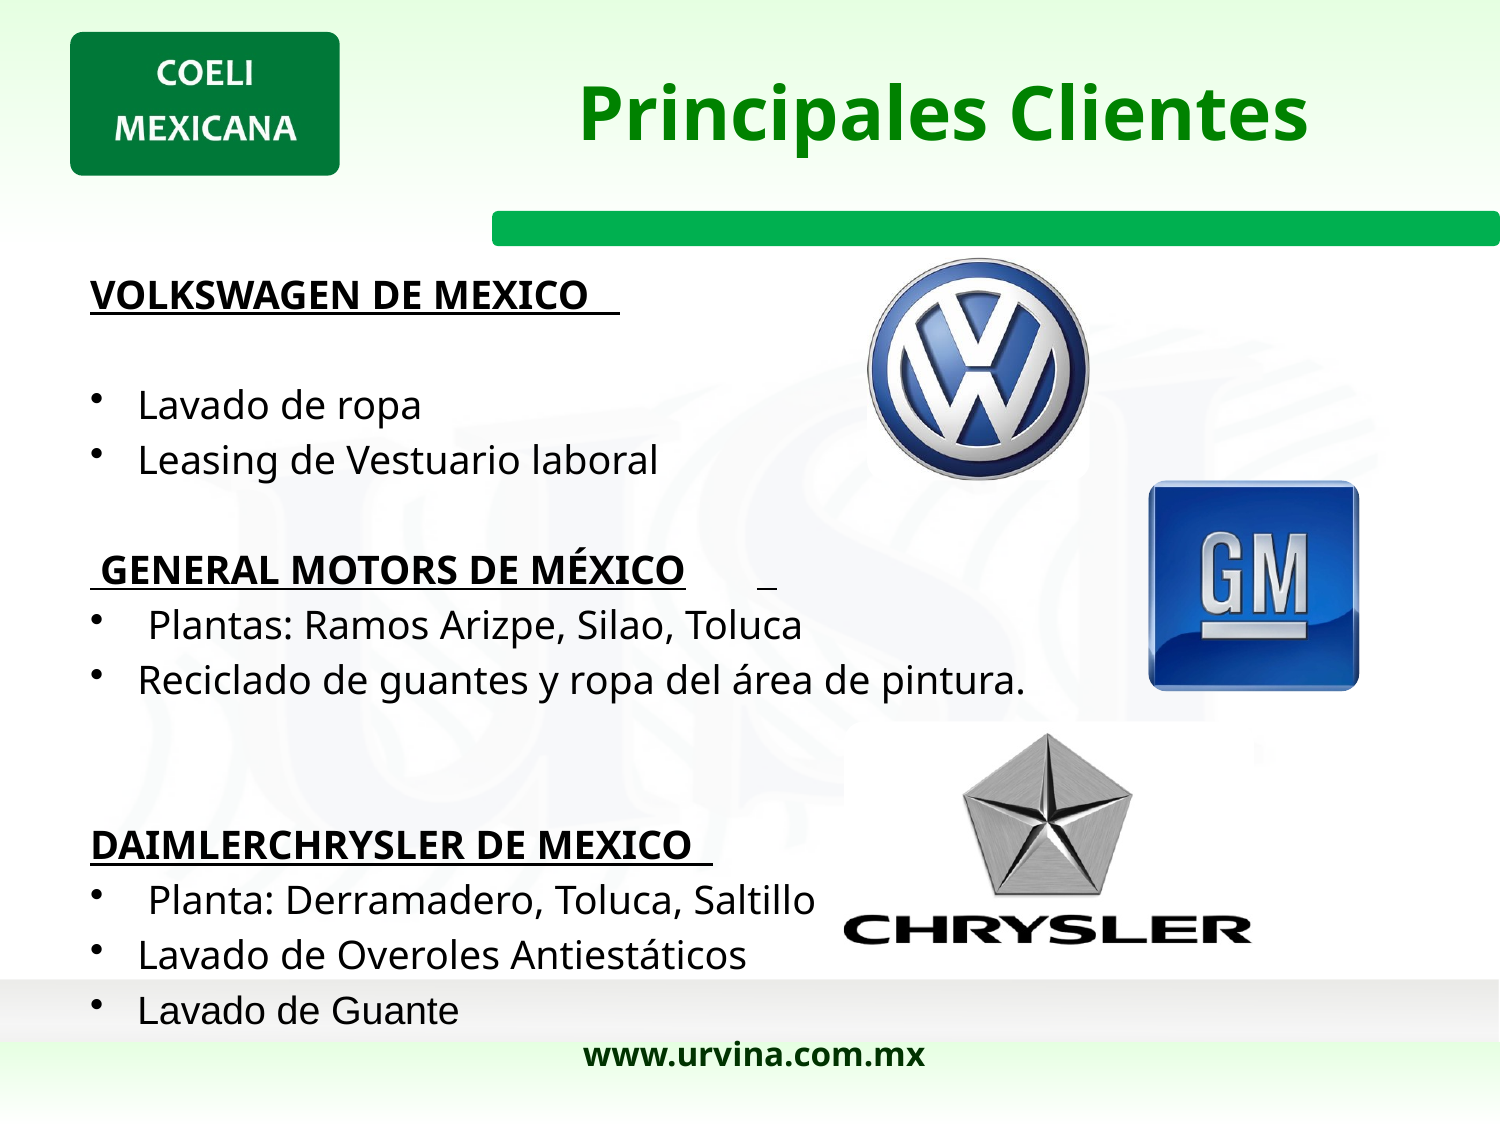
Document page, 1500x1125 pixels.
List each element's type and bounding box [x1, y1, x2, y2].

picture [843, 721, 1255, 961]
text_box [0, 0, 1500, 1125]
picture [866, 257, 1090, 481]
picture [1148, 480, 1360, 692]
